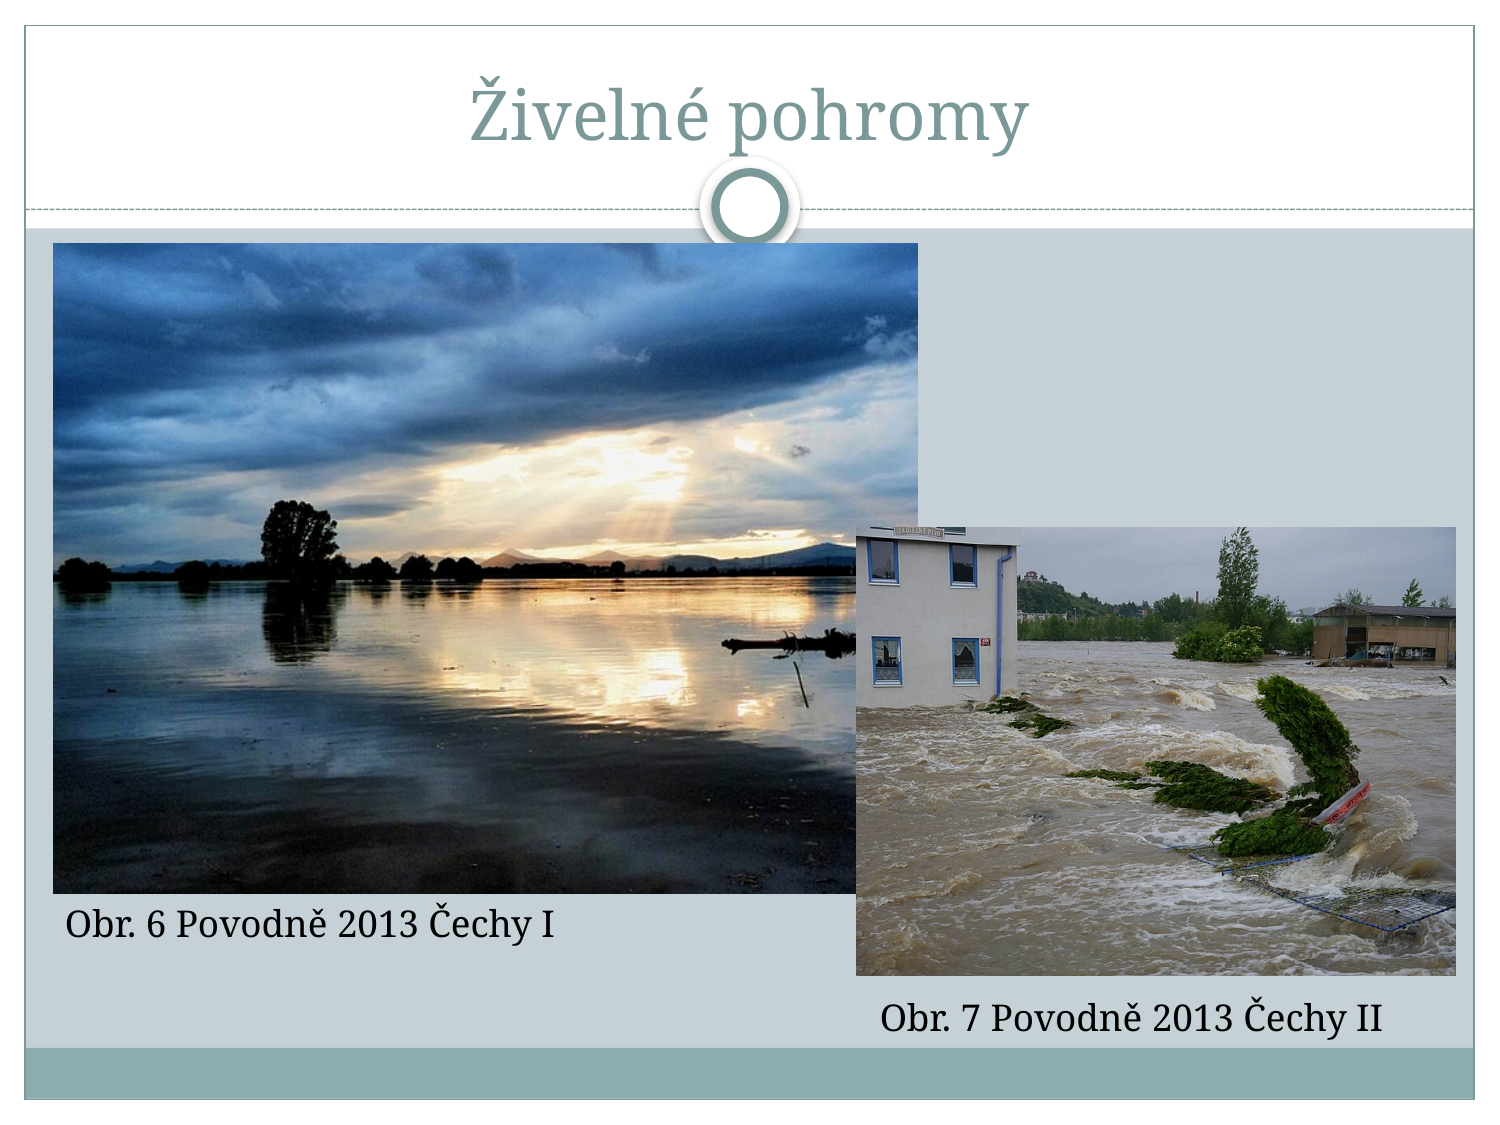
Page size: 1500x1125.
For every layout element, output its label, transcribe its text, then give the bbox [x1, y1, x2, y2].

title Živelné pohromy [49, 37, 1450, 162]
picture [52, 243, 1456, 977]
text_box Obr. 6 Povodně 2013 Čechy I [41, 893, 849, 953]
text_box Obr. 7 Povodně 2013 Čechy II [856, 987, 1500, 1047]
